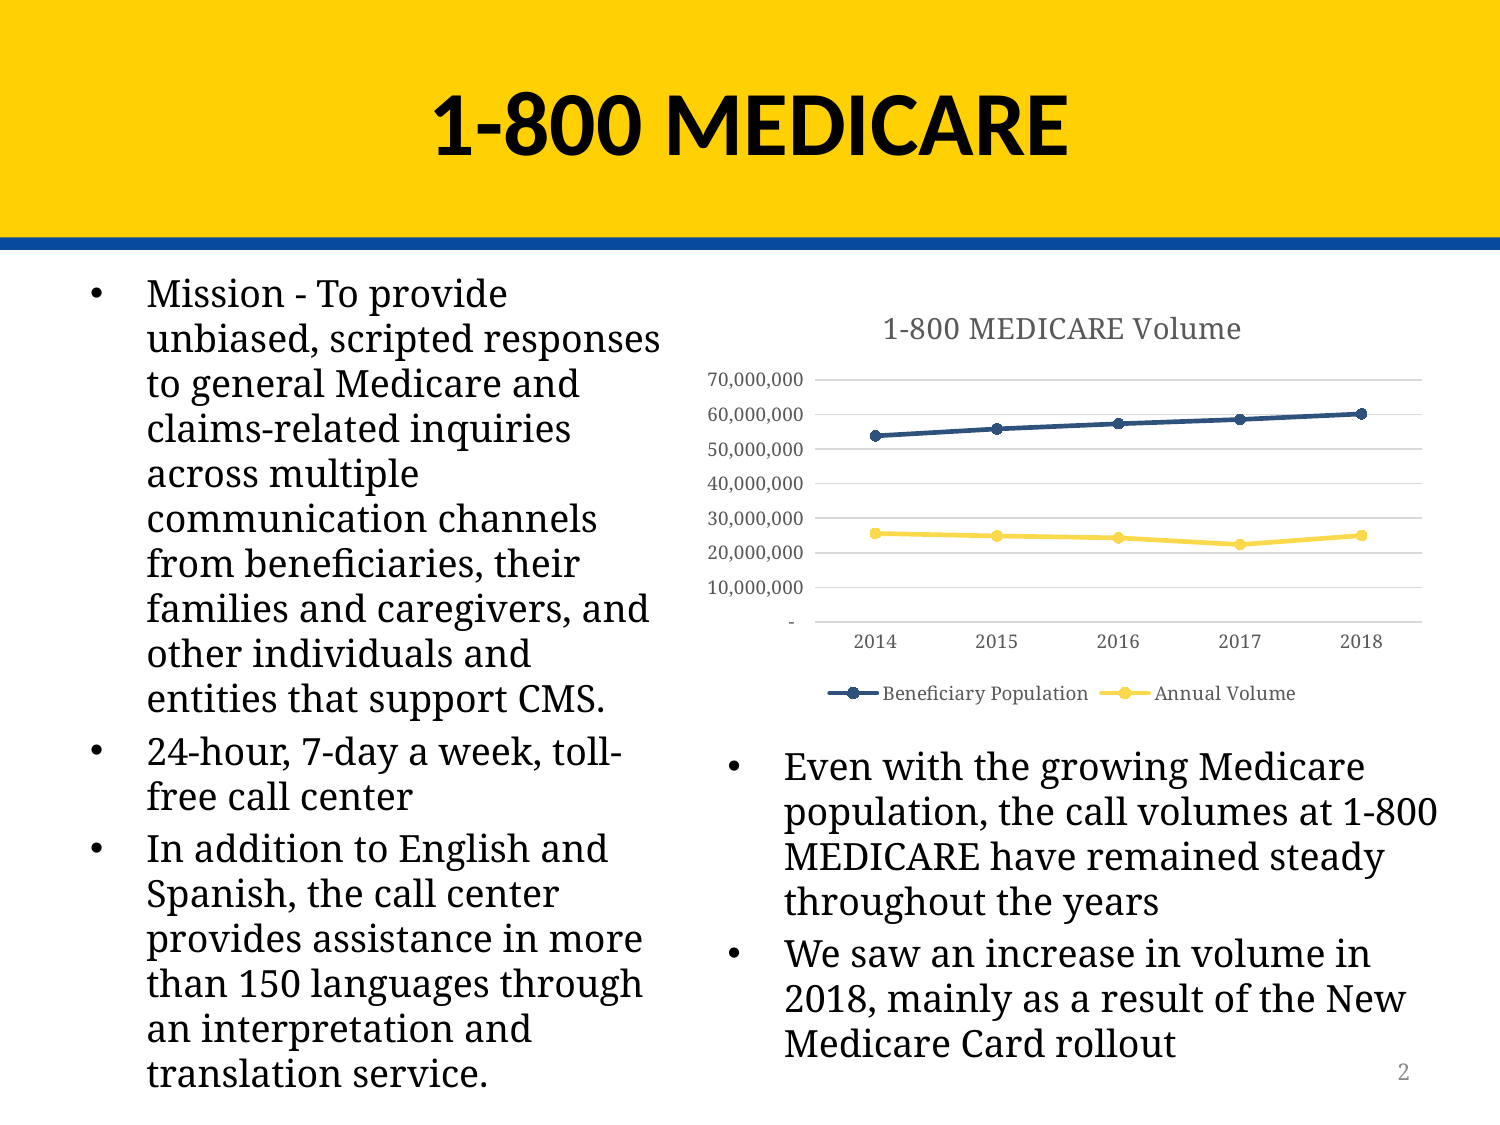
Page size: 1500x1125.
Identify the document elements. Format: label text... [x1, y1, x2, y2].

title 1-800 MEDICARE [0, 0, 1500, 238]
slide_number 2 [1074, 1042, 1425, 1103]
chart [687, 283, 1438, 713]
list Mission - To provide unbiased, scripted responses to general Medicare and claims-related inquiries across multiple communication channels from beneficiaries, their families and caregivers, and other individuals and entities that support CMS. 24-hour, 7-day a week, toll-free call center In addition to English and Spanish, the call center provides assistance in more than 150 languages through an interpretation and translation service. [75, 262, 688, 1005]
text_box Even with the growing Medicare population, the call volumes at 1-800 MEDICARE have remained steady throughout the years We saw an increase in volume in 2018, mainly as a result of the New Medicare Card rollout [712, 735, 1475, 1112]
